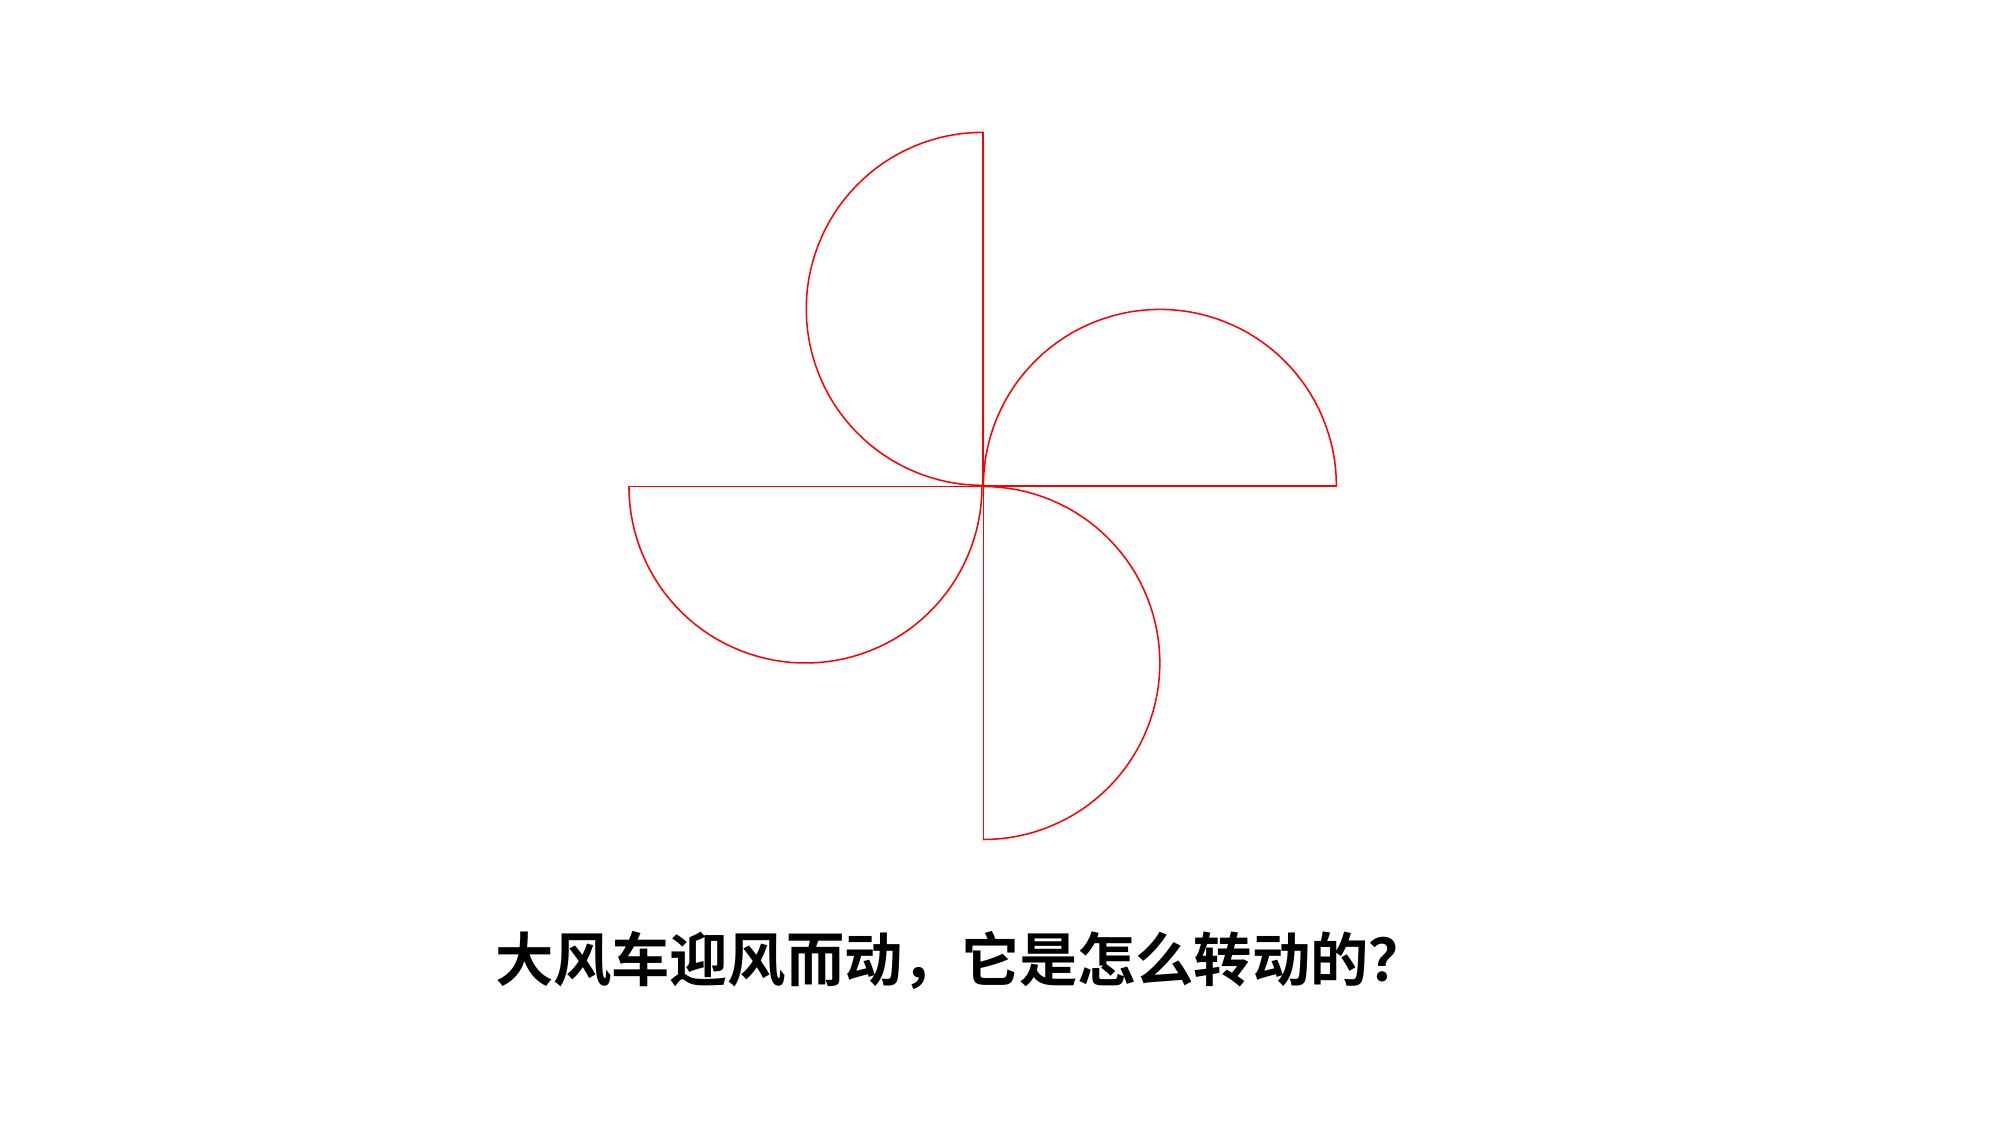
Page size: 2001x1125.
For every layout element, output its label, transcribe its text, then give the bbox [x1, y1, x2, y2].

text_box 大风车迎风而动，它是怎么转动的？ [480, 915, 1532, 1001]
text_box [610, 113, 1356, 859]
